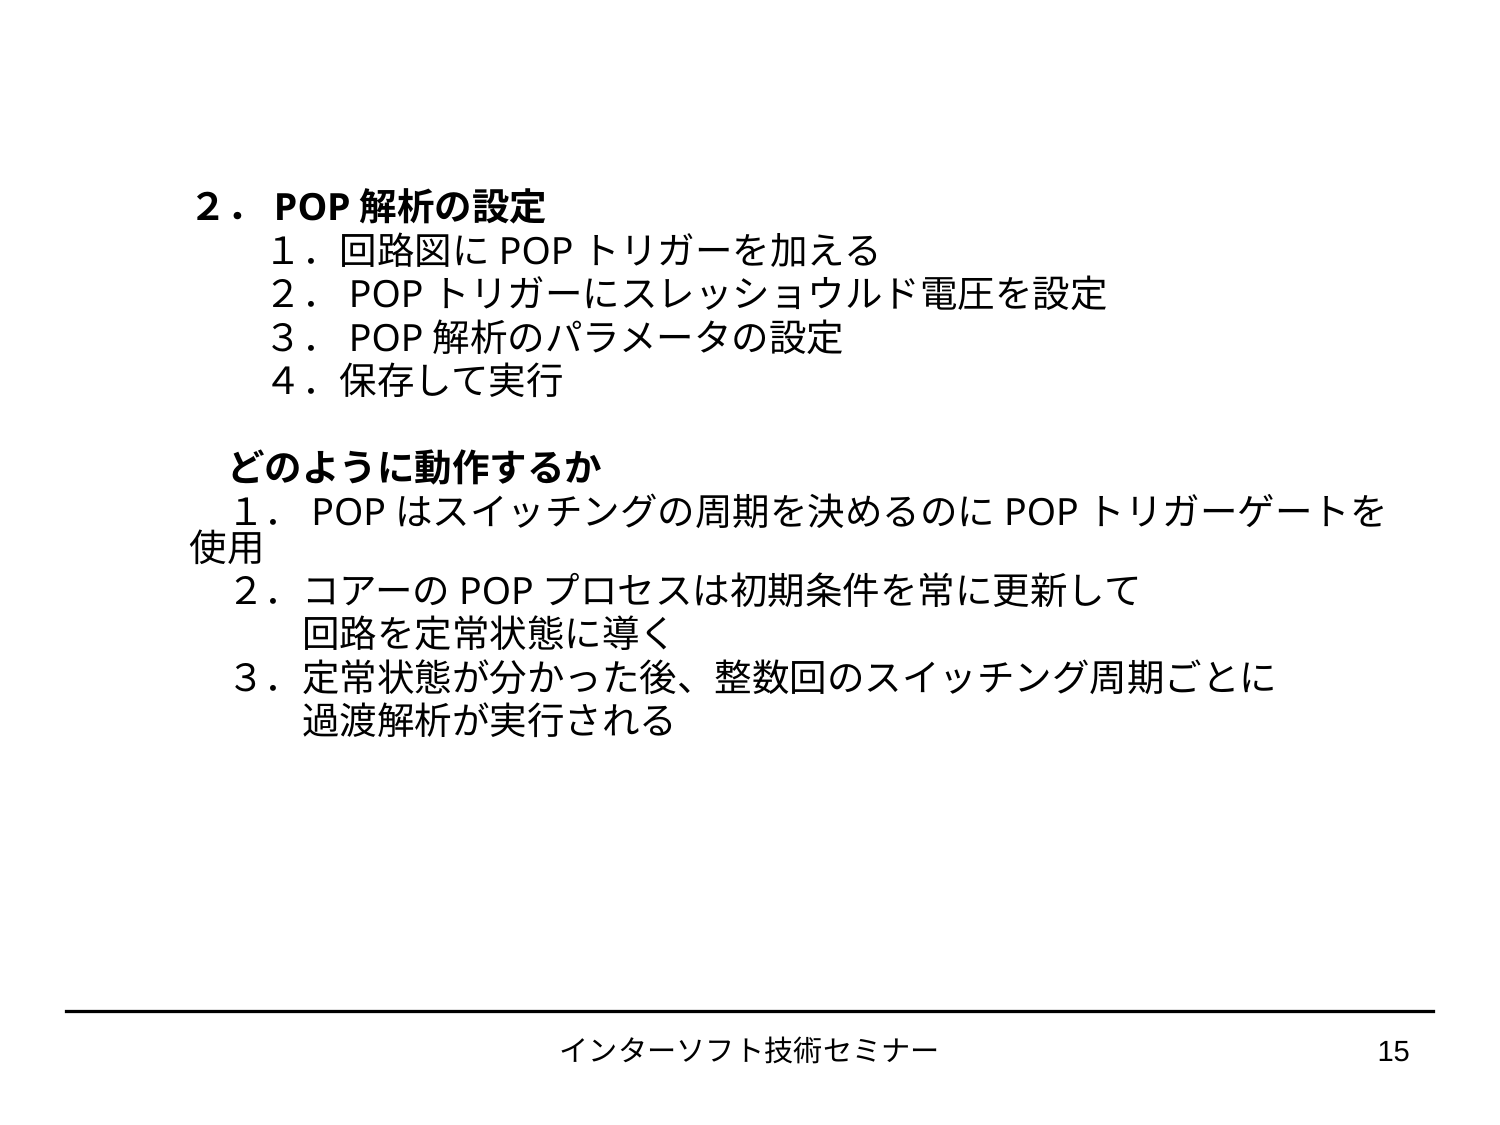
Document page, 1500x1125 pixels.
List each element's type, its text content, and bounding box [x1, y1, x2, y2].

slide_number 15 [1074, 1024, 1425, 1103]
footer インターソフト技術セミナー [512, 1024, 988, 1103]
text_box [64, 1009, 1436, 1014]
text_box ２．POP解析の設定 １．回路図にPOPトリガーを加える ２．POPトリガーにスレッショウルド電圧を設定 ３．POP解析のパラメータの設定 ４．保存して実行 どのように動作するか １．POPはスイッチングの周期を決めるのにPOPトリガーゲートを使用 ２．コアーのPOPプロセスは初期条件を常に更新して 回路を定常状態に導く ３．定常状態が分かった後、整数回のスイッチング周期ごとに 過渡解析が実行される [100, 184, 1425, 858]
